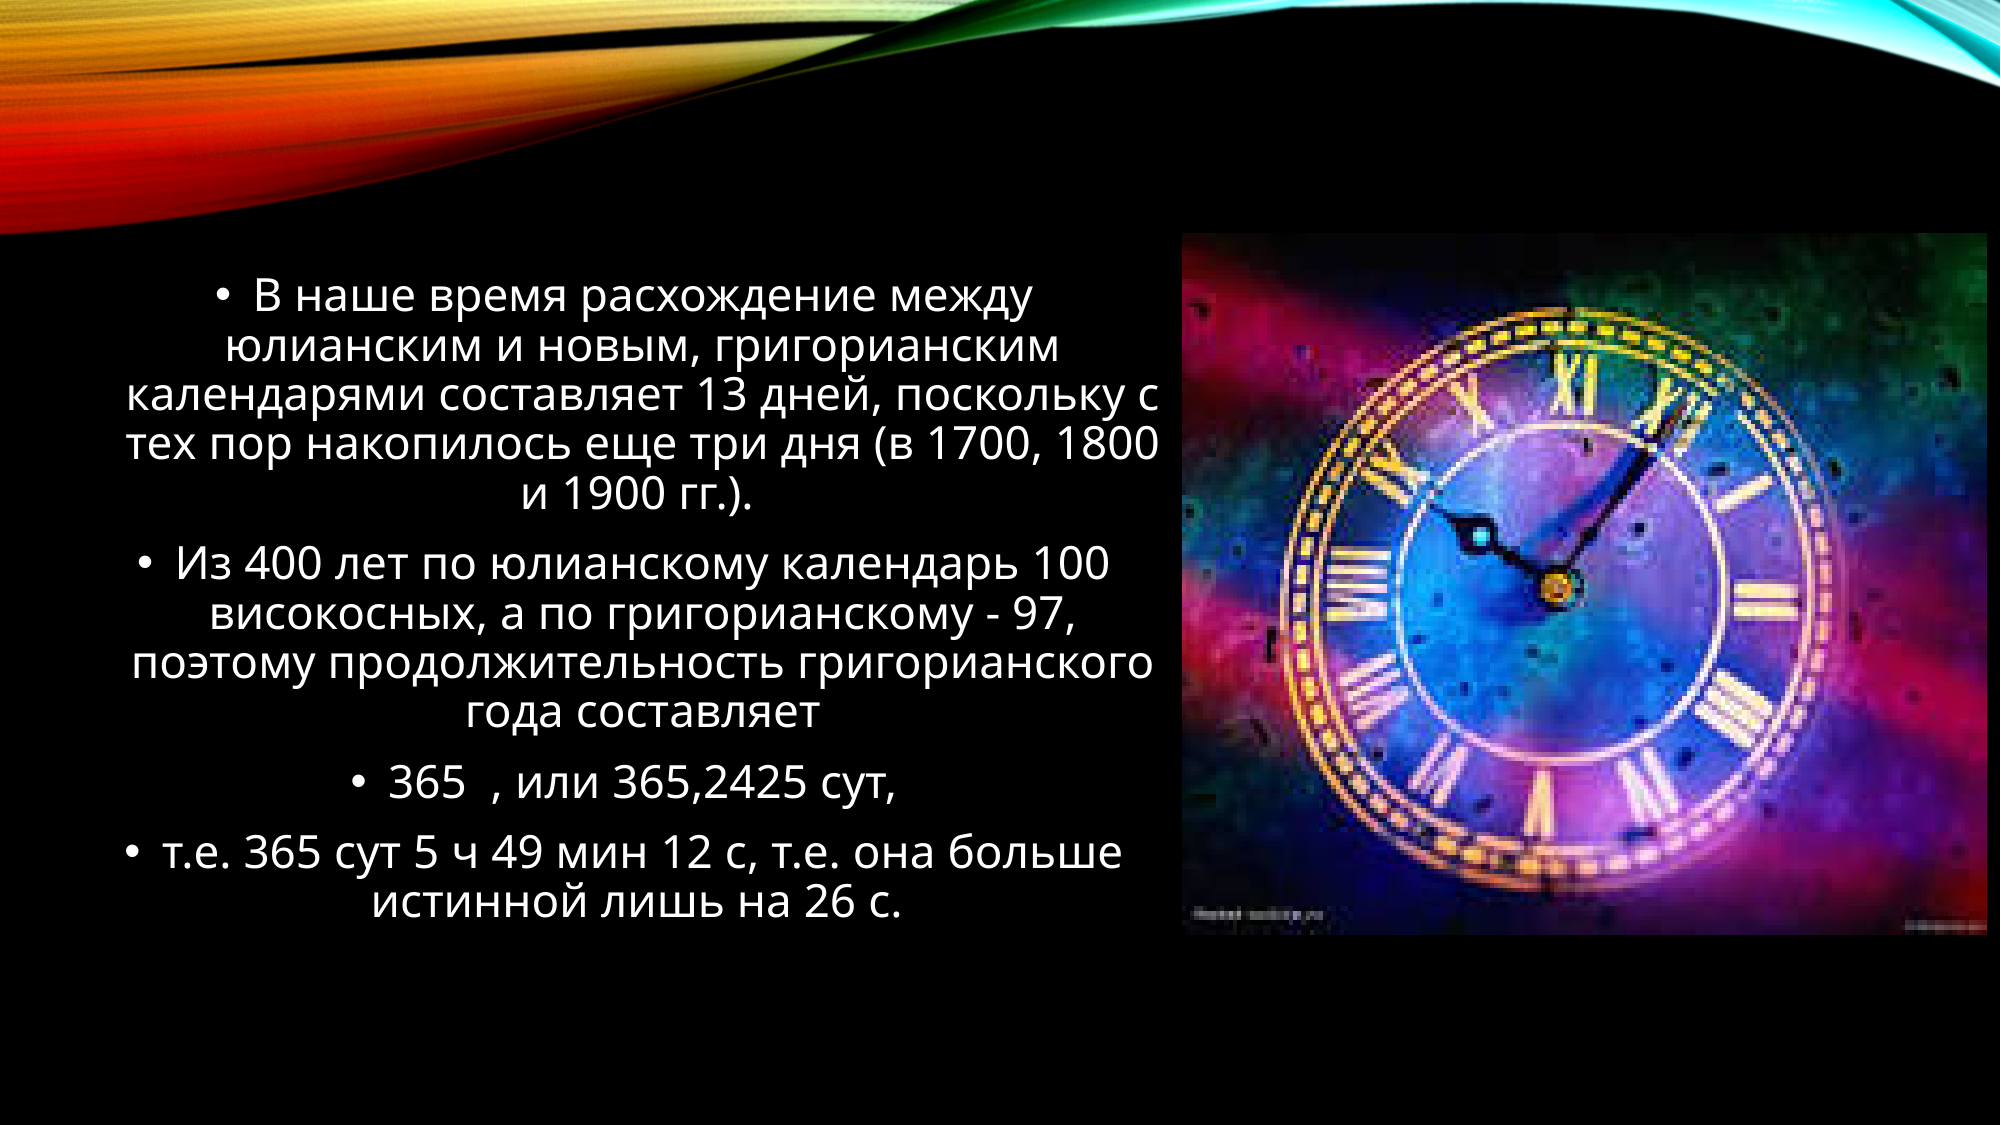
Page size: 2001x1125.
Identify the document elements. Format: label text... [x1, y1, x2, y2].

list В наше время расхождение между юлианским и новым, григорианским календарями составляет 13 дней, поскольку с тех пор накопилось еще три дня (в 1700, 1800 и 1900 гг.). Из 400 лет по юлианскому календарь 100 високосных, а по григорианскому - 97, поэтому продолжительность григорианского года составляет 365 , или 365,2425 сут, т.е. 365 сут 5 ч 49 мин 12 с, т.е. она больше истинной лишь на 26 с. [65, 264, 1183, 957]
picture [0, 0, 2000, 935]
